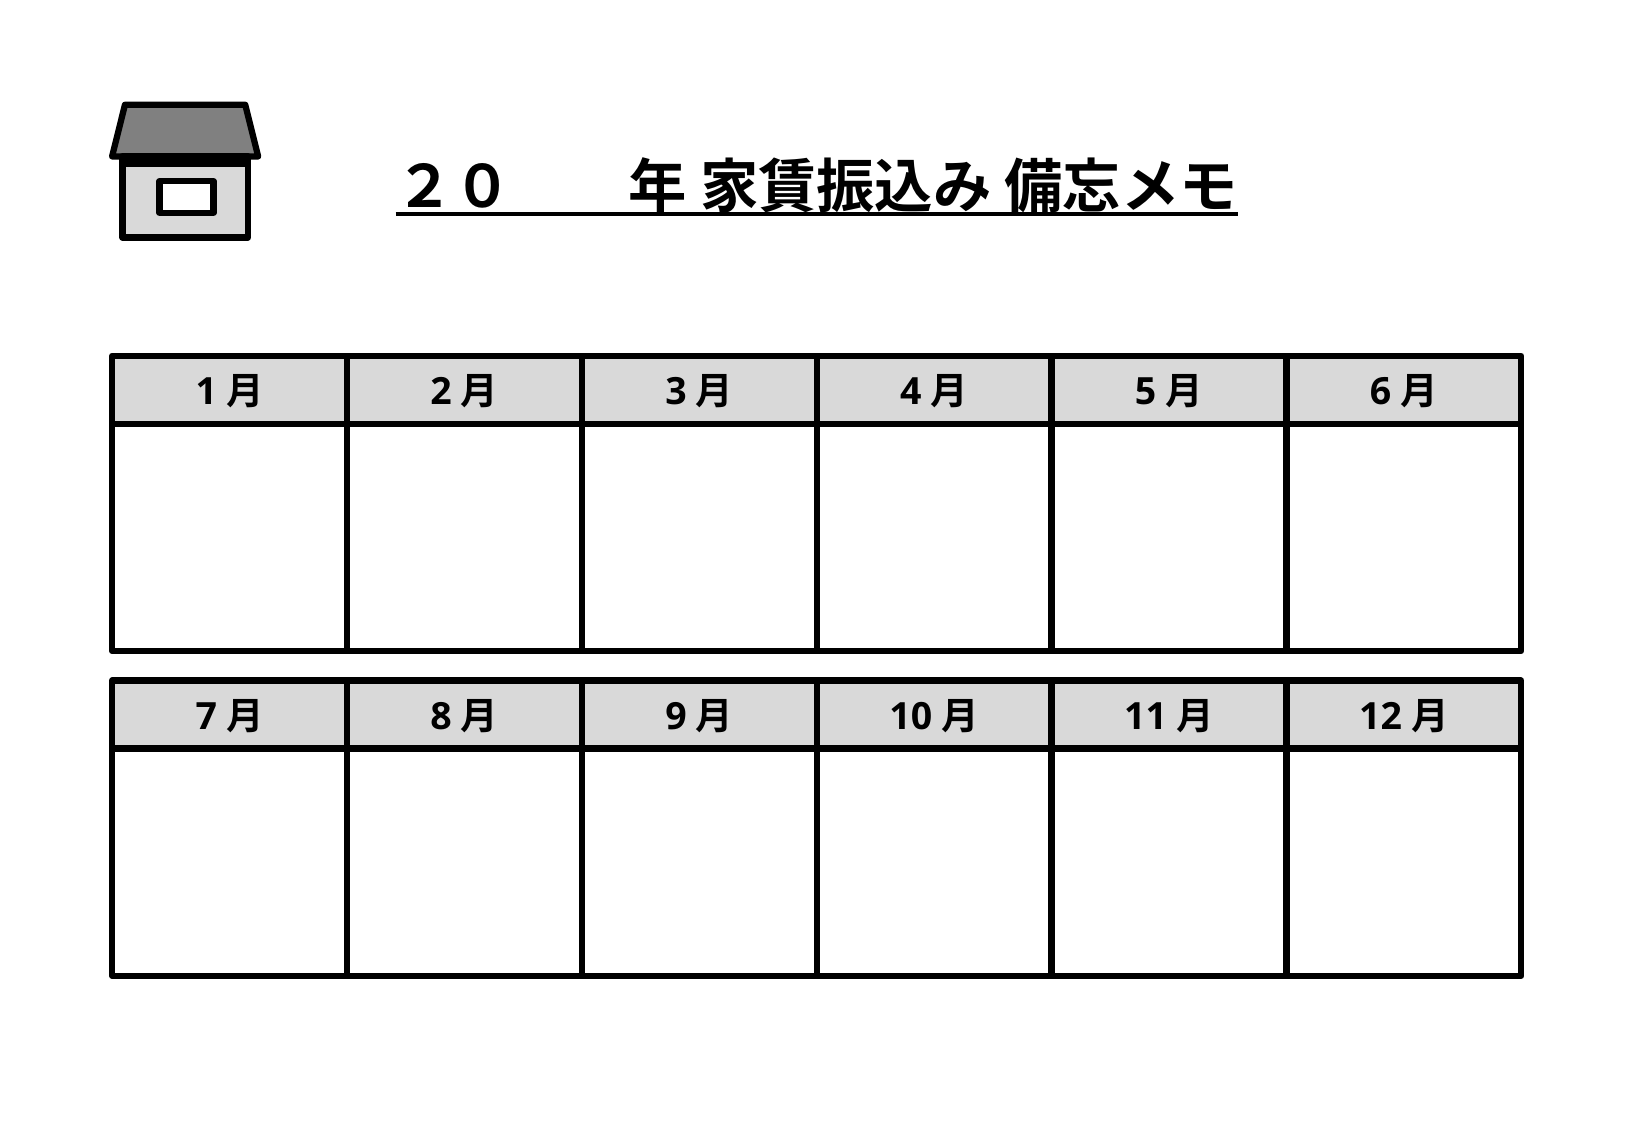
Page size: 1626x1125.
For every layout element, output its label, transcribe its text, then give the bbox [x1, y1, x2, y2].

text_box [111, 104, 259, 238]
text_box 10月 [816, 680, 1051, 749]
text_box 5月 [1051, 355, 1286, 424]
text_box 6月 [1286, 355, 1522, 424]
text_box ２０ 年 家賃振込み 備忘メモ [380, 141, 1253, 227]
text_box [816, 749, 1051, 976]
text_box [1286, 749, 1522, 976]
text_box [347, 749, 581, 976]
text_box 7月 [112, 680, 347, 749]
text_box 4月 [816, 355, 1051, 424]
text_box [347, 424, 581, 652]
text_box 12月 [1286, 680, 1522, 749]
text_box 2月 [347, 355, 581, 424]
text_box 11月 [1051, 680, 1286, 749]
text_box 8月 [347, 680, 581, 749]
text_box [112, 749, 347, 976]
text_box [1051, 424, 1286, 652]
text_box [581, 424, 816, 652]
text_box 9月 [581, 680, 816, 749]
text_box [1051, 749, 1286, 976]
text_box [581, 749, 816, 976]
text_box 1月 [112, 355, 347, 424]
text_box 3月 [581, 355, 816, 424]
text_box [1286, 424, 1522, 652]
text_box [112, 424, 347, 652]
text_box [816, 424, 1051, 652]
